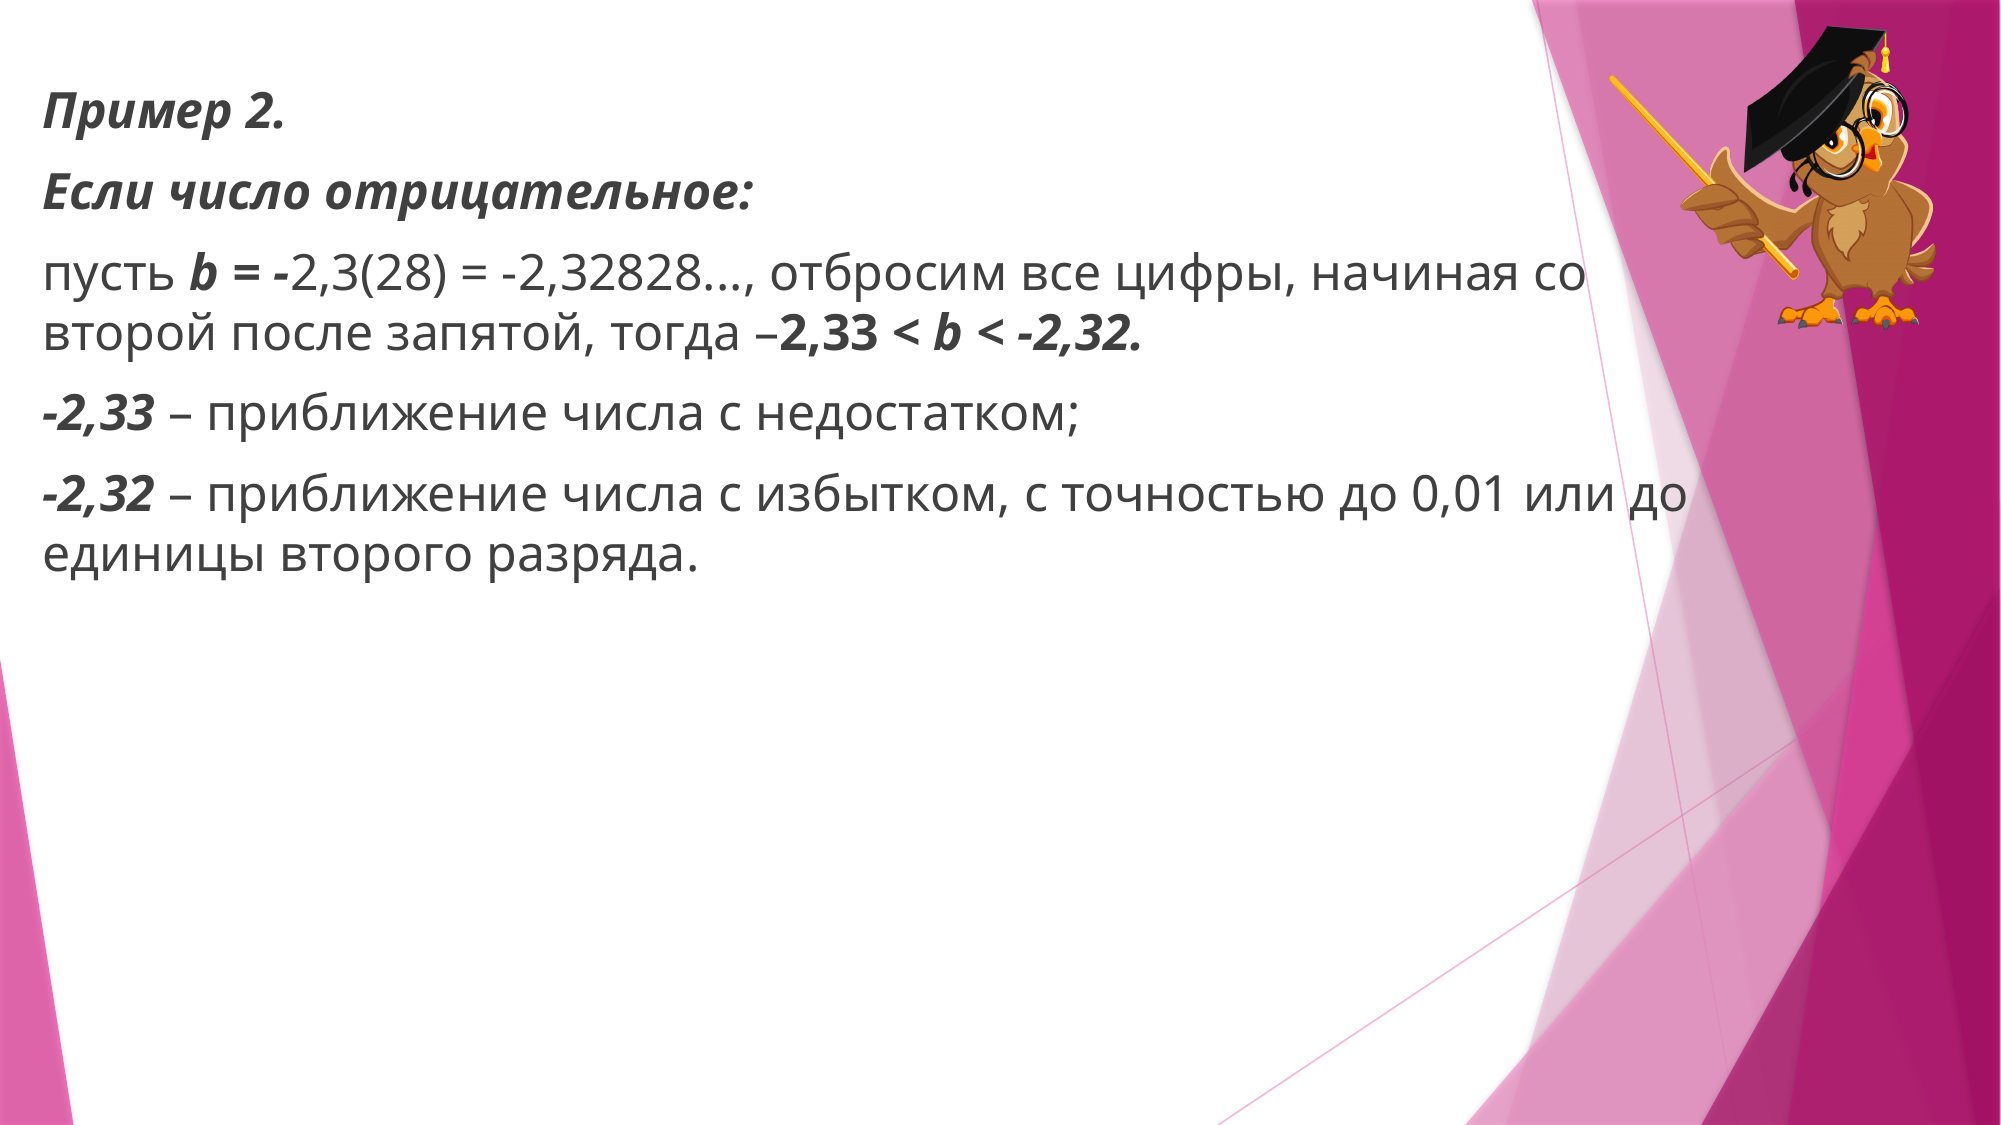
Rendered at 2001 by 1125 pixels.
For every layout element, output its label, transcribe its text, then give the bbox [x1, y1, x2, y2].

list Пример 2. Если число отрицательное: пусть b = -2,3(28) = -2,32828..., отбросим все цифры, начиная со второй после запятой, тогда –2,33 < b < -2,32. -2,33 – приближение числа с недостатком; -2,32 – приближение числа с избытком, с точностью до 0,01 или до единицы второго разряда. [27, 70, 1712, 1125]
picture [1609, 25, 1936, 330]
